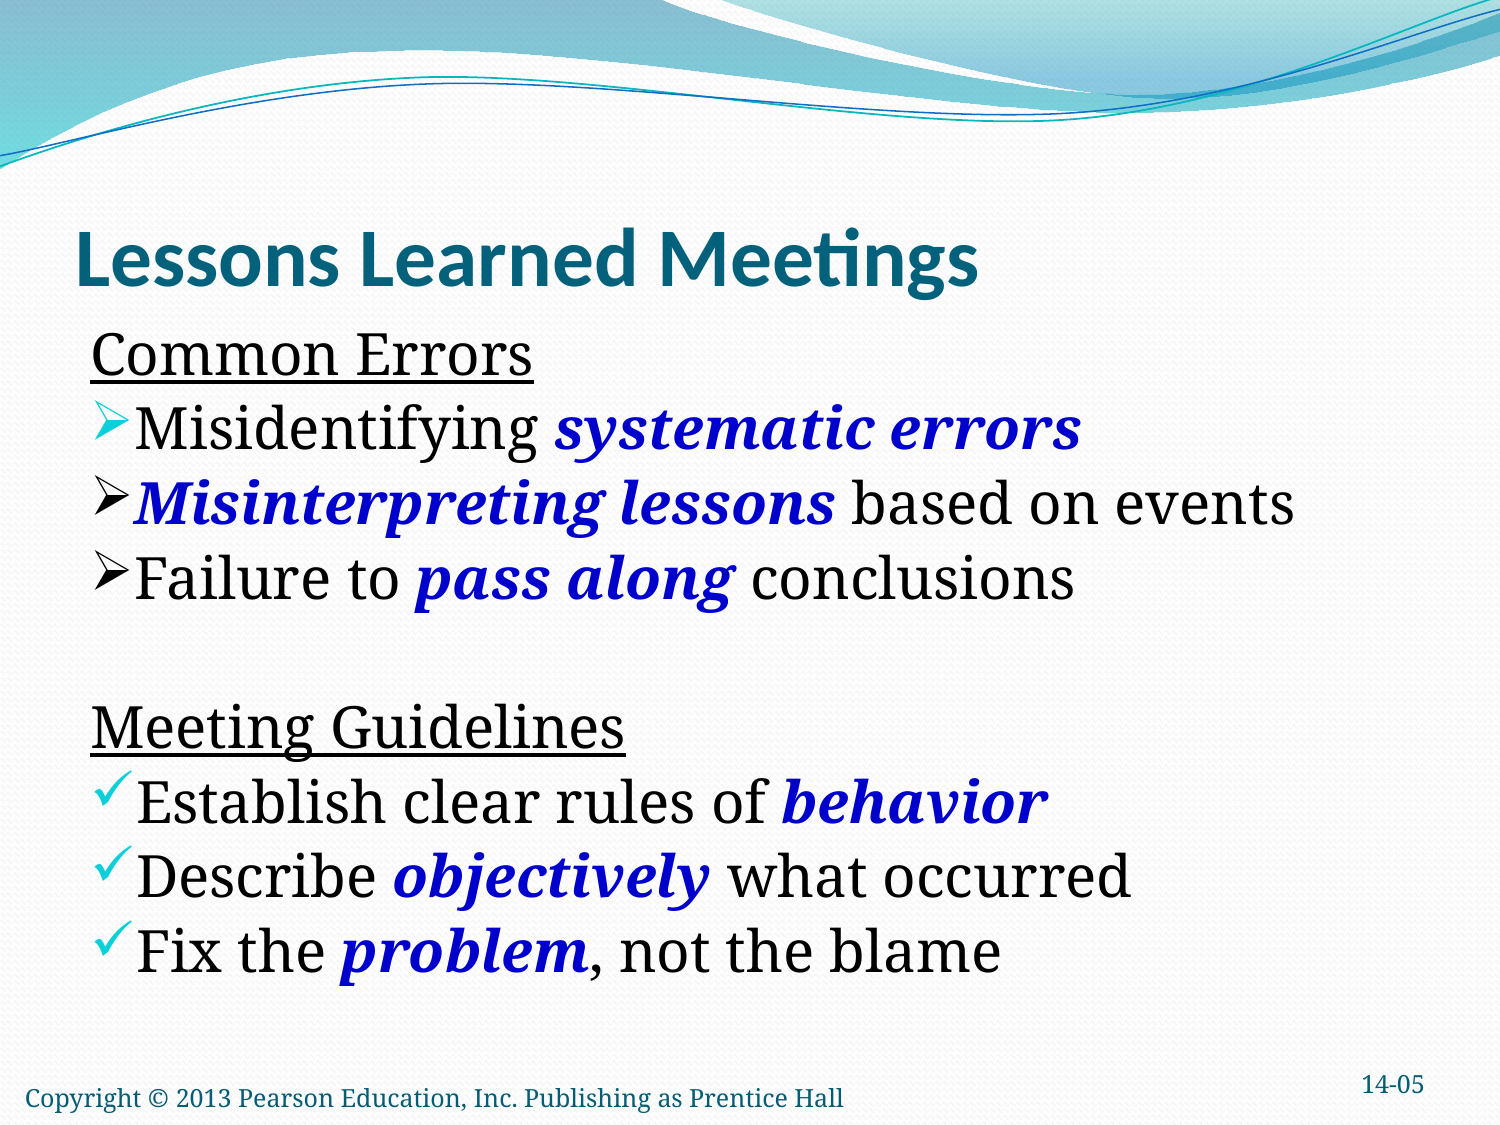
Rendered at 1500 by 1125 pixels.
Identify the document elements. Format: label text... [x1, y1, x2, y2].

slide_number 14-05 [1299, 1042, 1425, 1103]
list Common Errors Misidentifying systematic errors Misinterpreting lessons based on events Failure to pass along conclusions Meeting Guidelines Establish clear rules of behavior Describe objectively what occurred Fix the problem, not the blame [74, 317, 1426, 1038]
title Lessons Learned Meetings [74, 115, 1426, 304]
